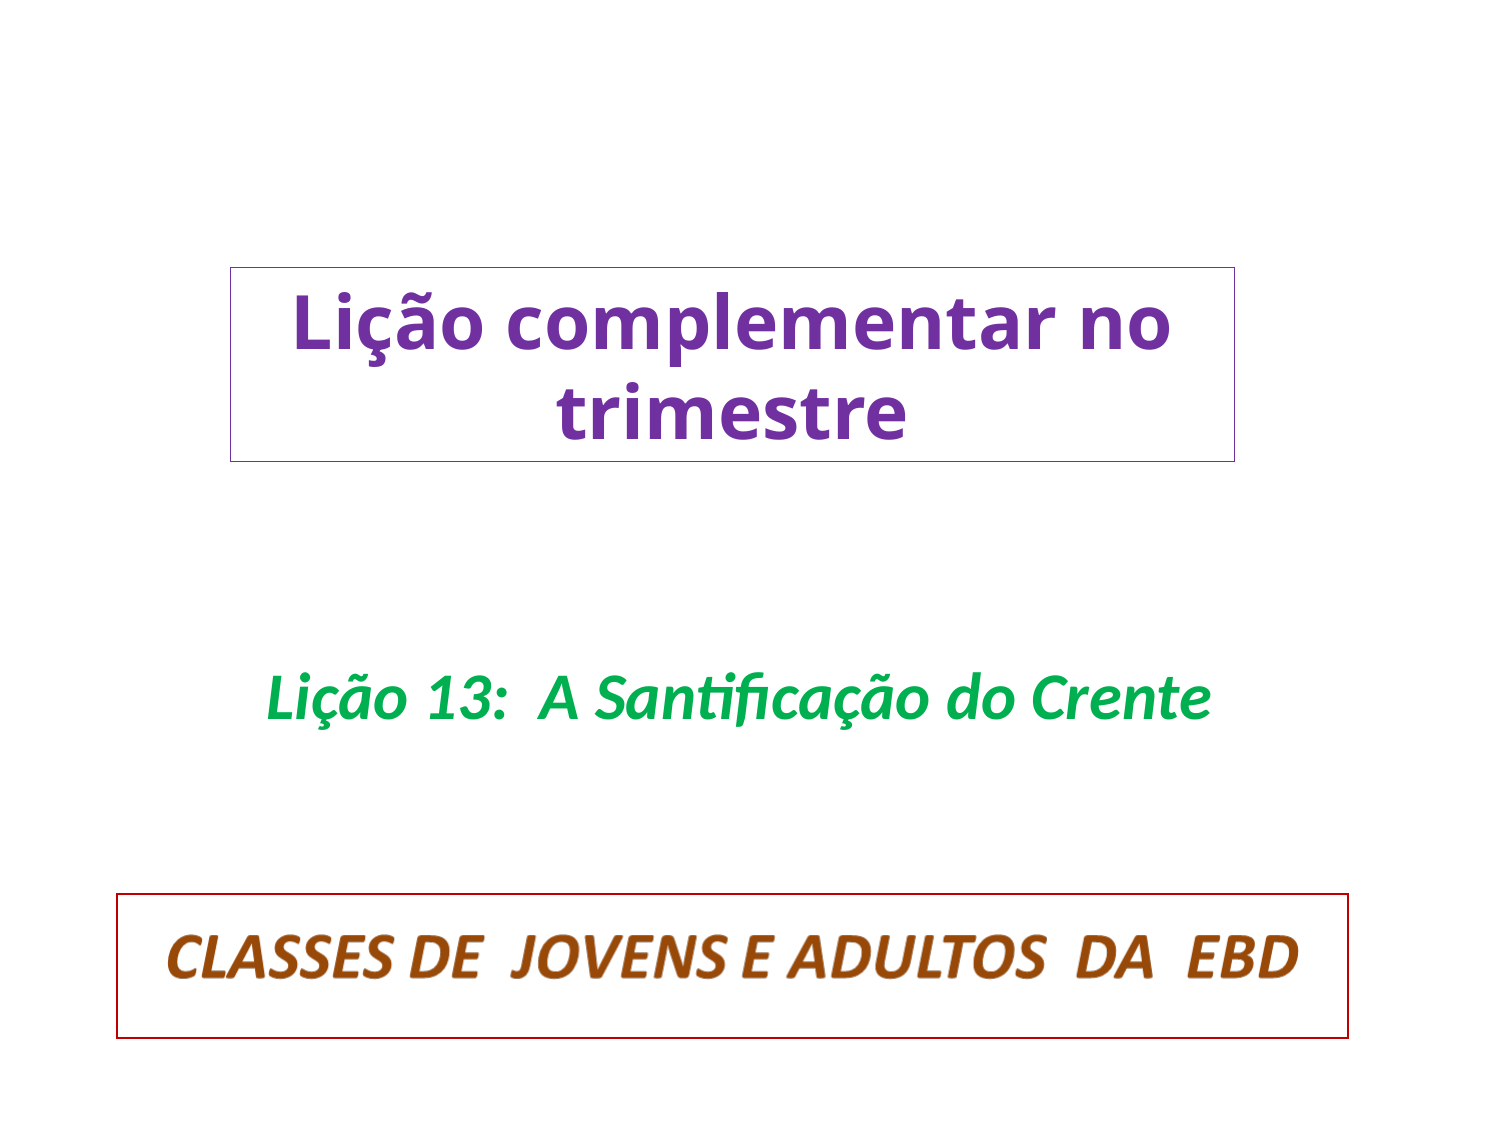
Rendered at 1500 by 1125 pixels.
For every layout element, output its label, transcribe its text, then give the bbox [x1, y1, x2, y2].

picture [115, 892, 1349, 1039]
subtitle Lição 13: A Santificação do Crente [116, 645, 1349, 795]
text_box Lição complementar no trimestre [230, 267, 1235, 462]
